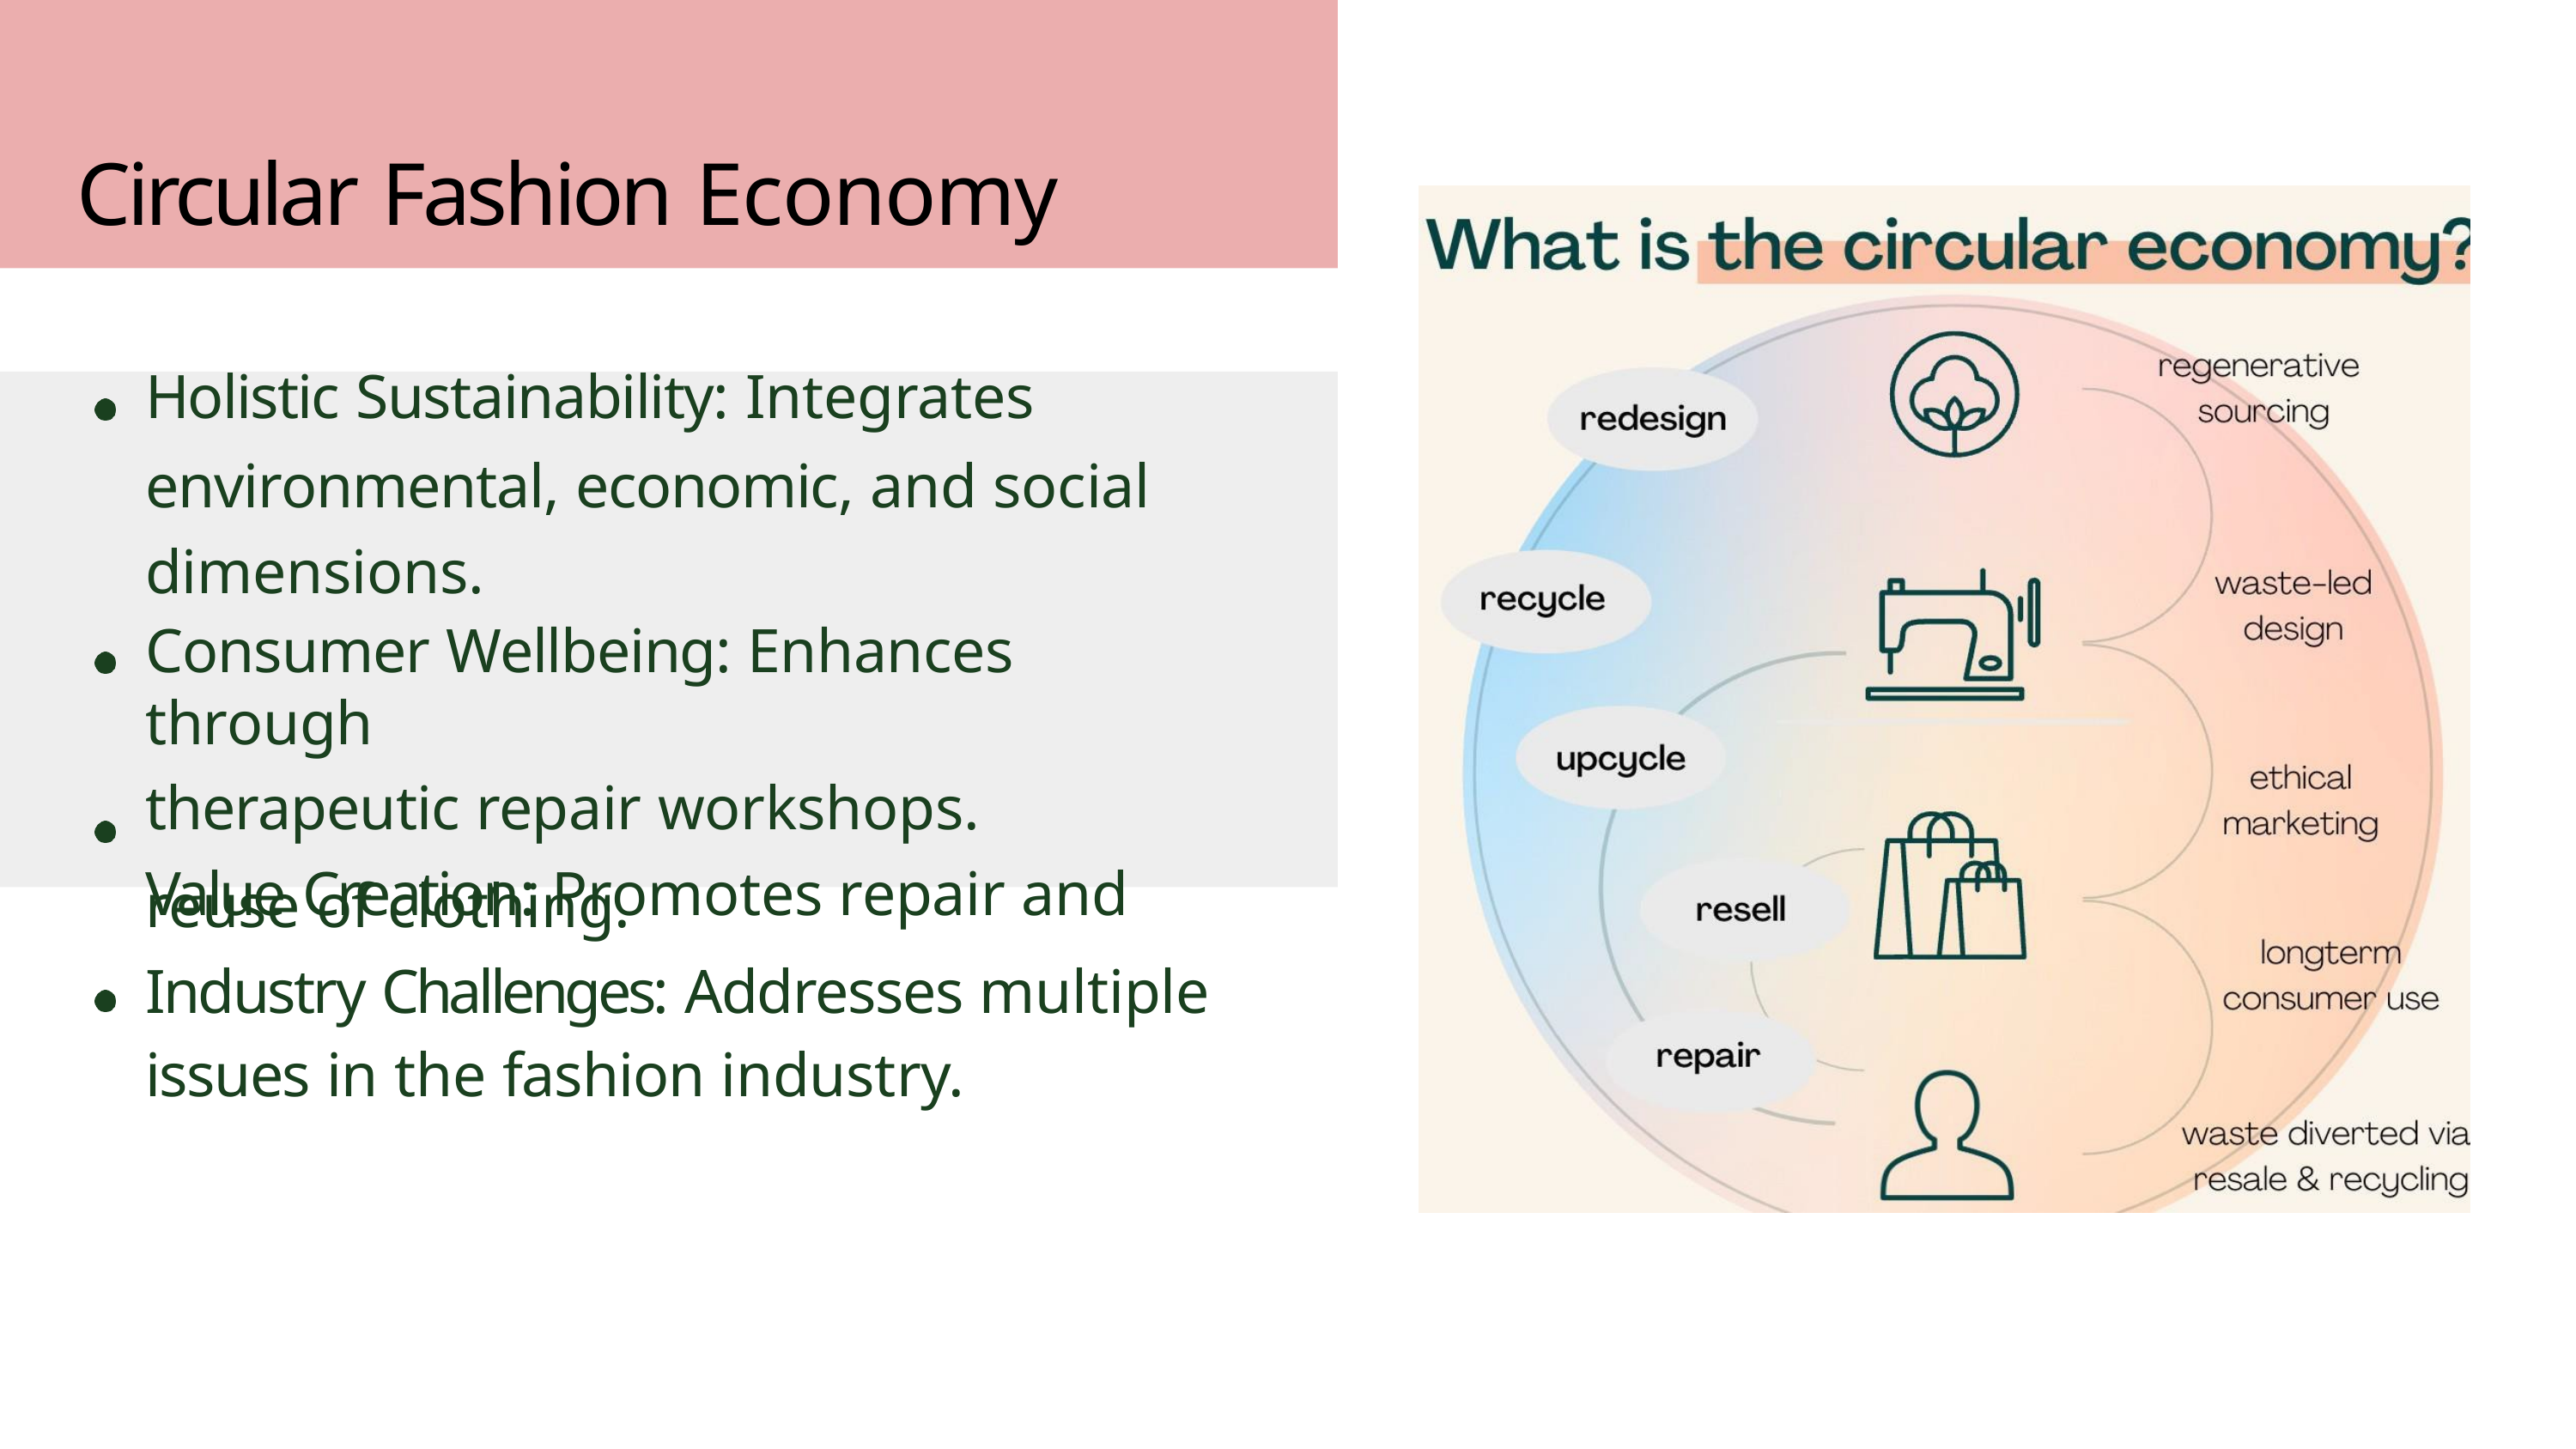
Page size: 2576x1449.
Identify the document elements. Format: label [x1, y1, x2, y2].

text_box [0, 0, 2471, 1214]
text_box [94, 398, 117, 1013]
